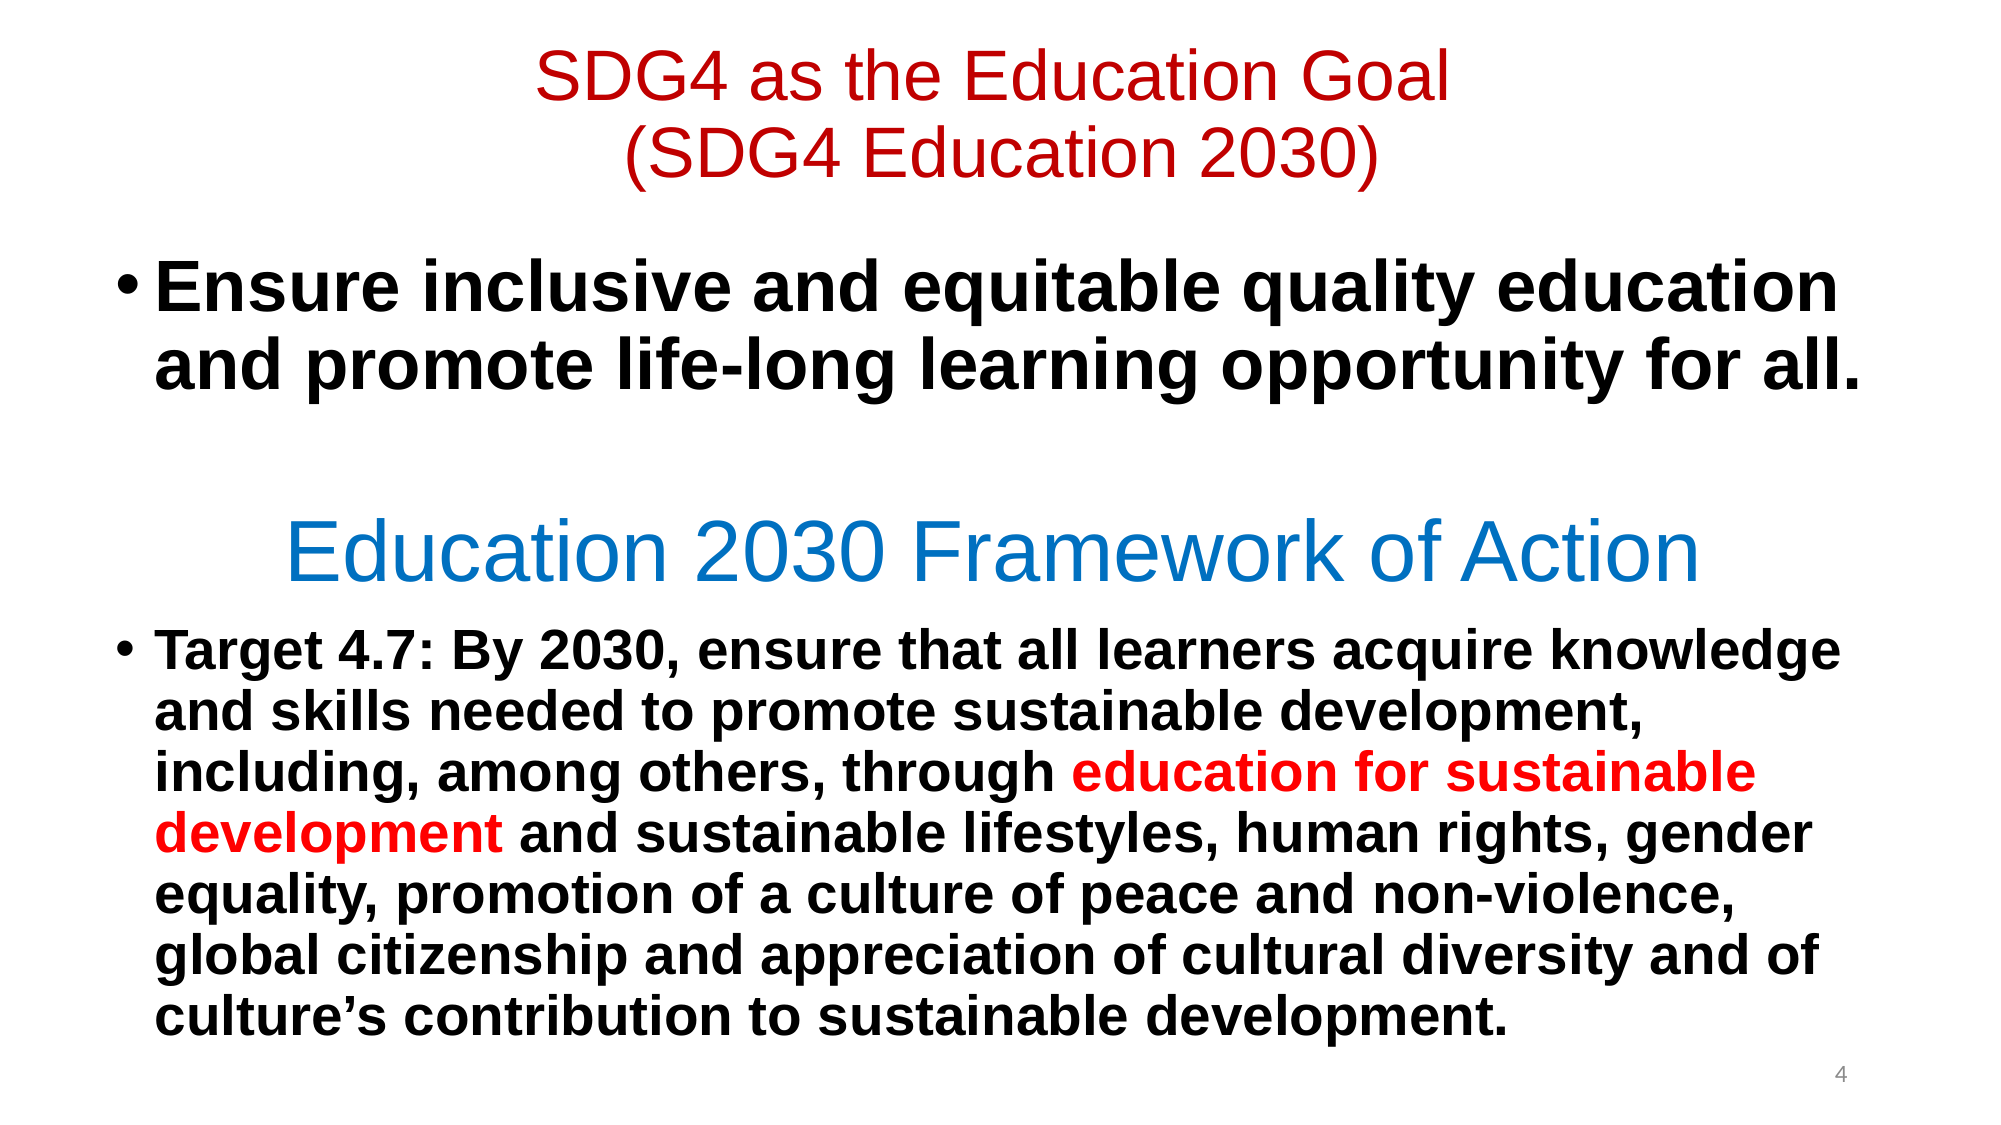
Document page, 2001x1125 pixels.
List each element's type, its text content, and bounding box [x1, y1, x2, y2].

list Ensure inclusive and equitable quality education and promote life-long learning opportunity for all. Education 2030 Framework of Action Target 4.7: By 2030, ensure that all learners acquire knowledge and skills needed to promote sustainable development, including, among others, through education for sustainable development and sustainable lifestyles, human rights, gender equality, promotion of a culture of peace and non-violence, global citizenship and appreciation of cultural diversity and of culture’s contribution to sustainable development. [100, 241, 1887, 1064]
title SDG4 as the Education Goal (SDG4 Education 2030) [130, 30, 1856, 202]
slide_number 4 [1412, 1042, 1863, 1103]
